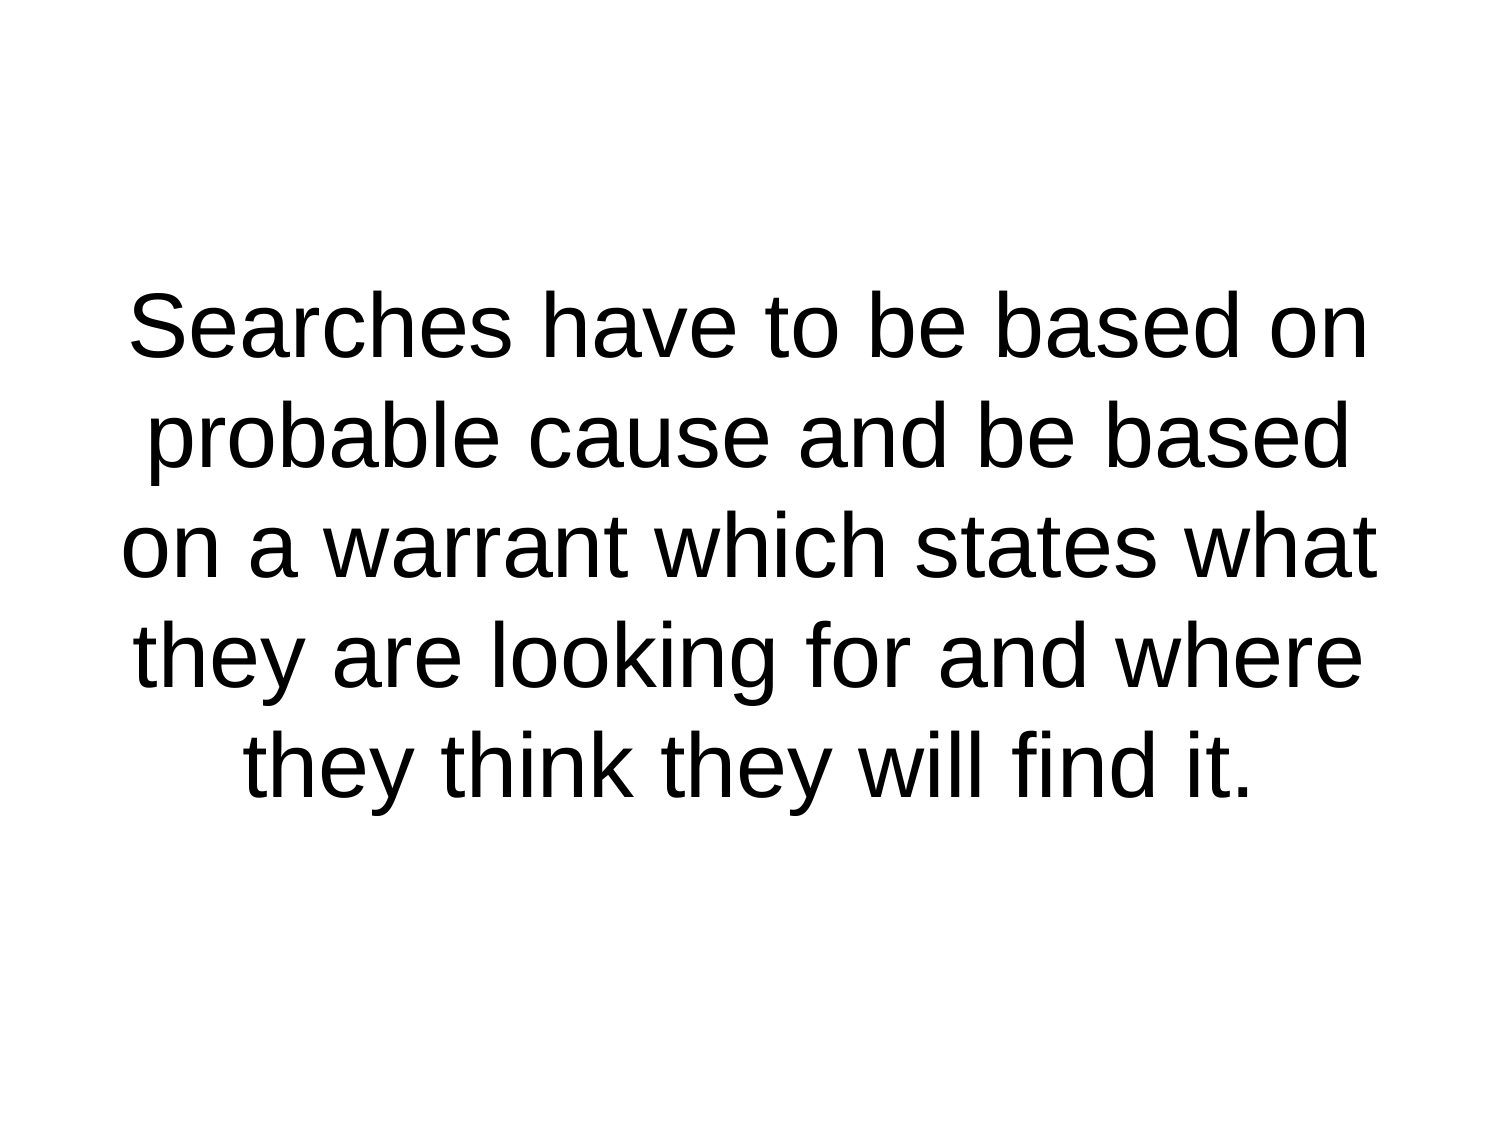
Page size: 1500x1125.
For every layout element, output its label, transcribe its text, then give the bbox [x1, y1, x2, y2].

title Searches have to be based on probable cause and be based on a warrant which states what they are looking for and where they think they will find it. [74, 44, 1426, 1038]
